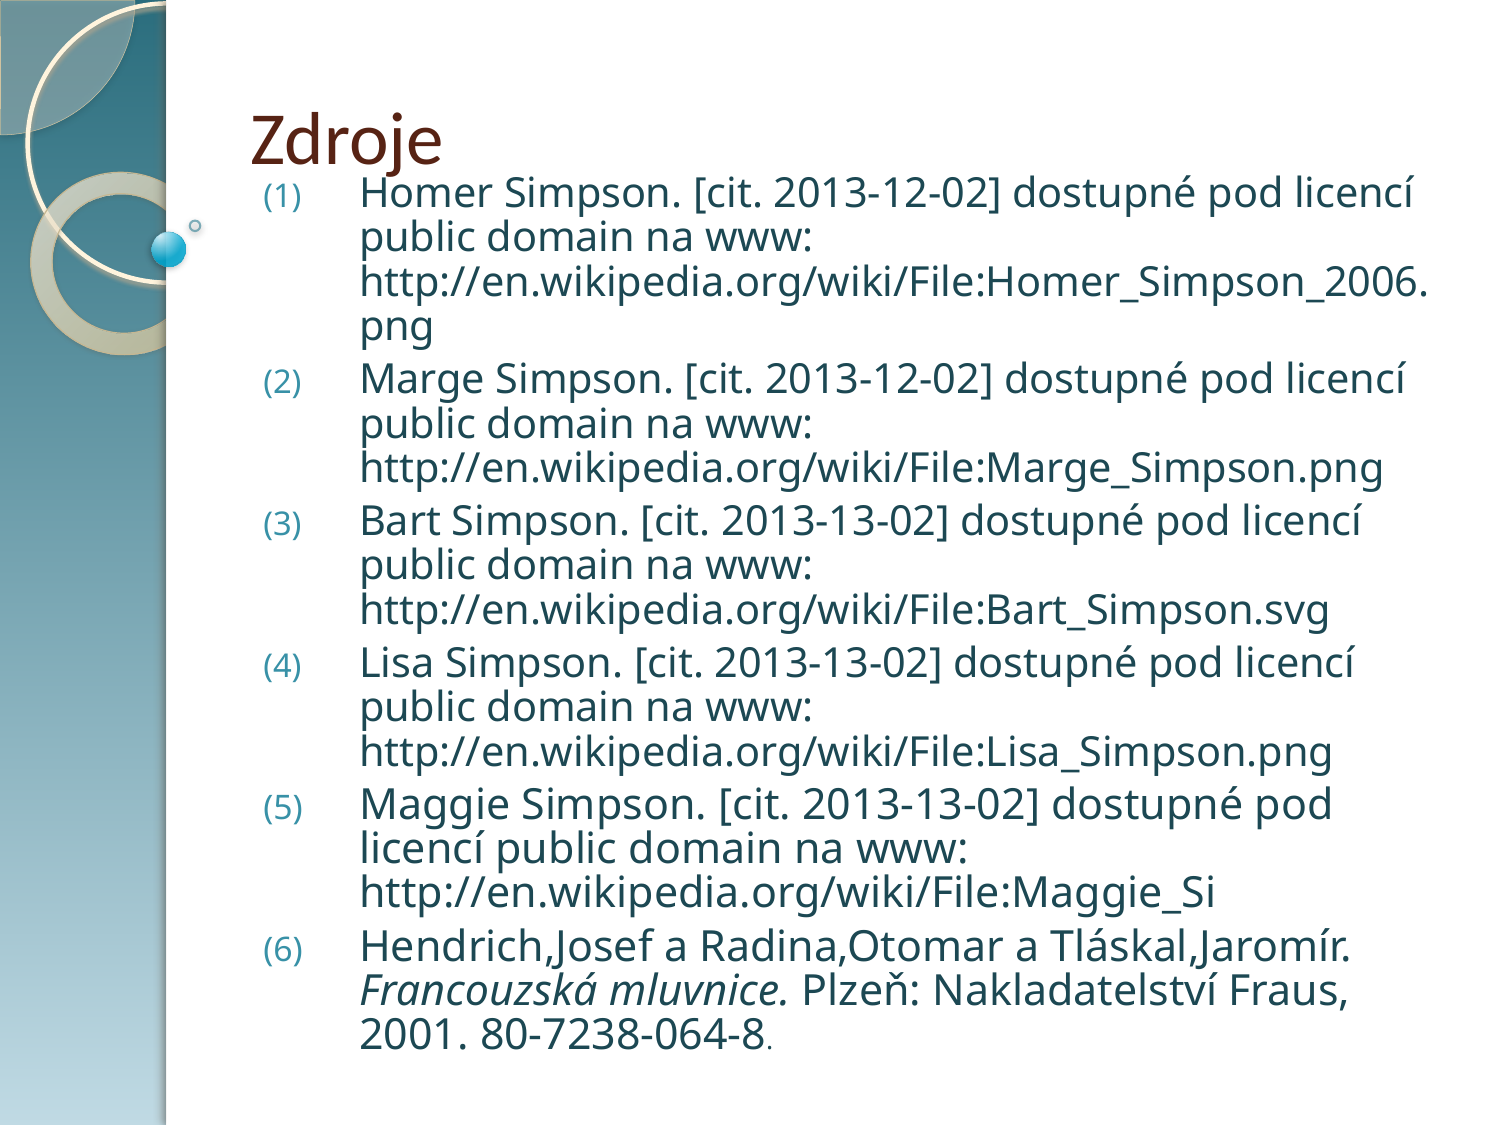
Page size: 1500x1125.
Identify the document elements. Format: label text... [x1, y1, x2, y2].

title Zdroje [235, 71, 1451, 188]
subtitle Homer Simpson. [cit. 2013-12-02] dostupné pod licencí public domain na www: http://en.wikipedia.org/wiki/File:Homer_Simpson_2006.png Marge Simpson. [cit. 2013-12-02] dostupné pod licencí public domain na www: http://en.wikipedia.org/wiki/File:Marge_Simpson.png Bart Simpson. [cit. 2013-13-02] dostupné pod licencí public domain na www: http://en.wikipedia.org/wiki/File:Bart_Simpson.svg Lisa Simpson. [cit. 2013-13-02] dostupné pod licencí public domain na www: http://en.wikipedia.org/wiki/File:Lisa_Simpson.png Maggie Simpson. [cit. 2013-13-02] dostupné pod licencí public domain na www: http://en.wikipedia.org/wiki/File:Maggie_Si Hendrich,Josef a Radina,Otomar a Tláskal,Jaromír. Francouzská mluvnice. Plzeň: Nakladatelství Fraus, 2001. 80-7238-064-8. [234, 164, 1450, 1079]
